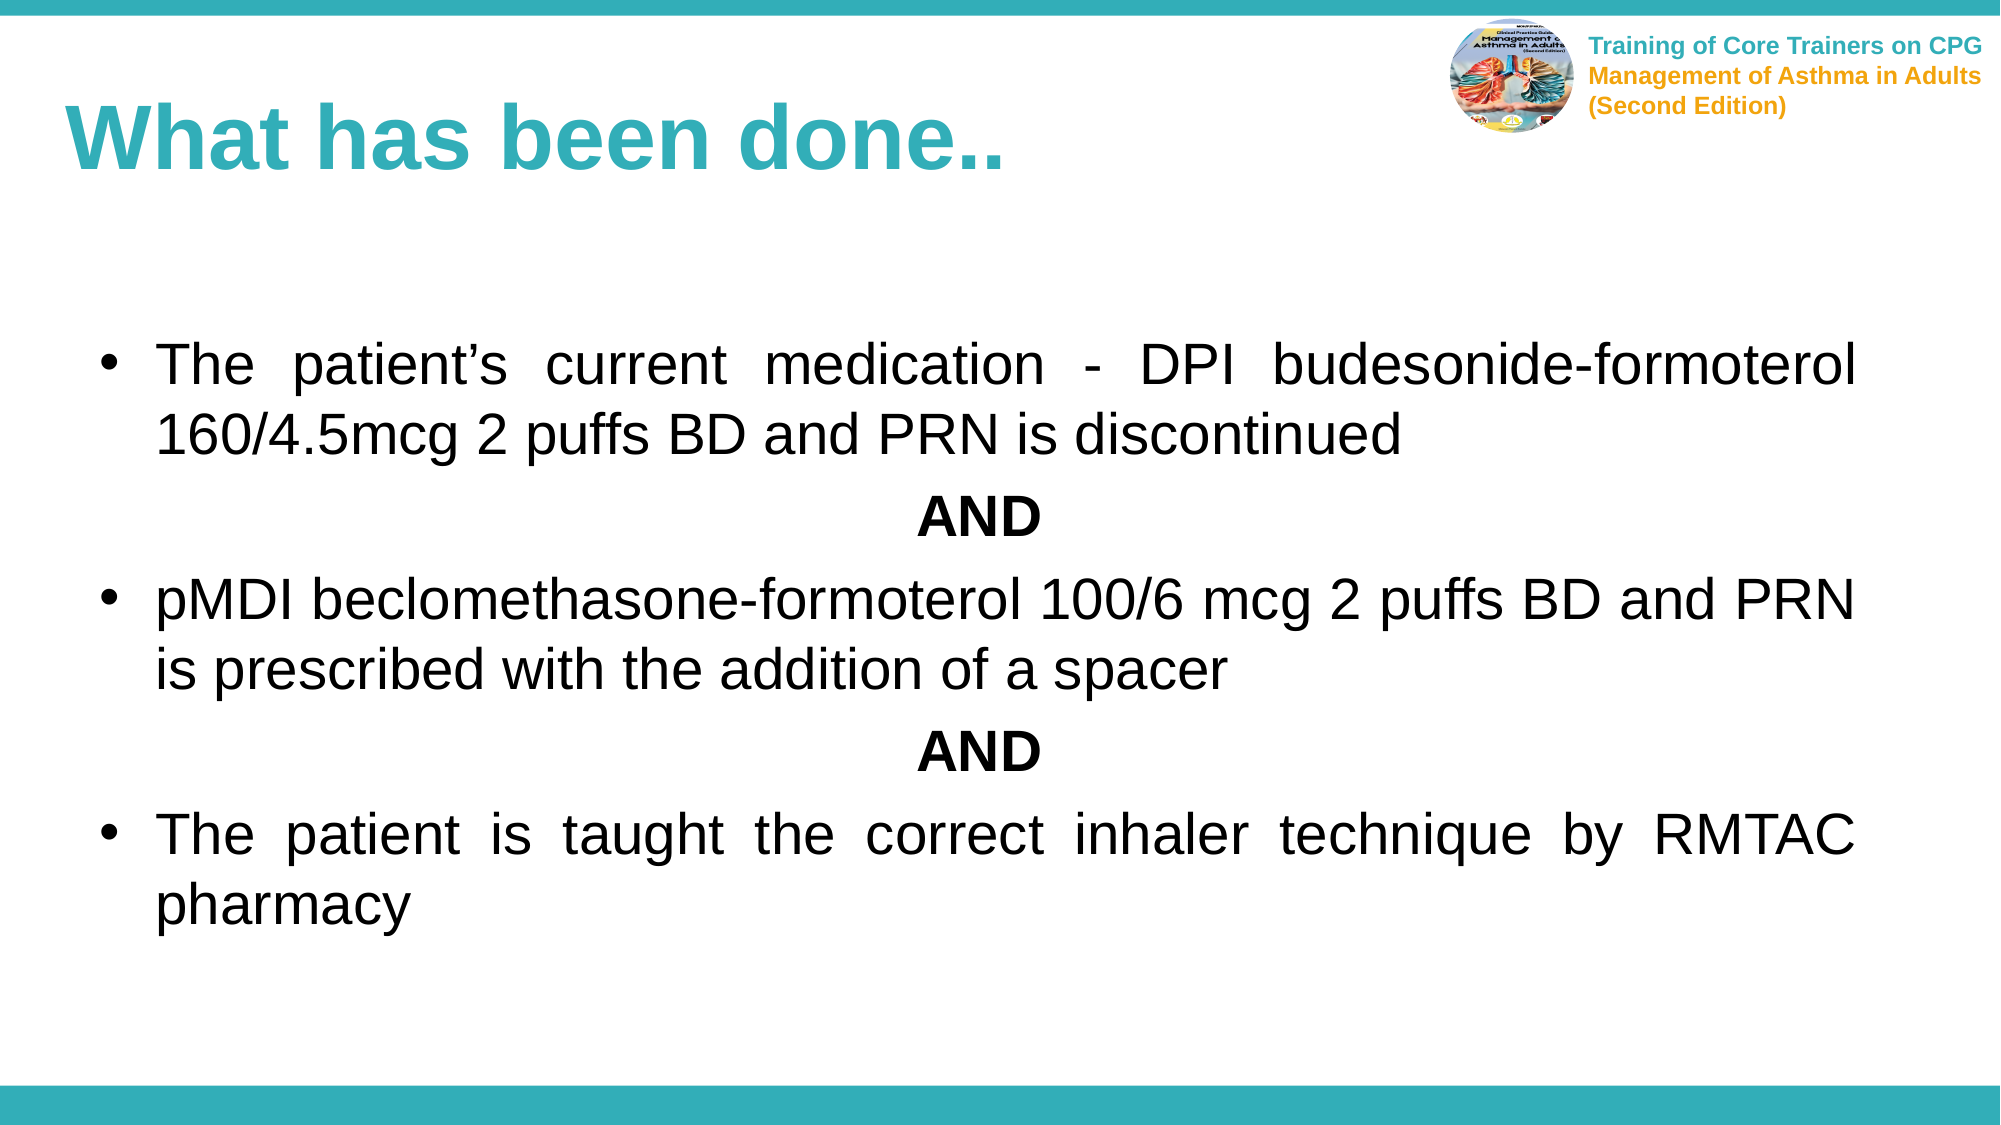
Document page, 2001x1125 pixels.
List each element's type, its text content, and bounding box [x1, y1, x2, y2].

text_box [1449, 18, 2000, 133]
text_box The patient’s current medication - DPI budesonide-formoterol 160/4.5mcg 2 puffs BD and PRN is discontinued AND pMDI beclomethasone-formoterol 100/6 mcg 2 puffs BD and PRN is prescribed with the addition of a spacer AND The patient is taught the correct inhaler technique by RMTAC pharmacy [84, 318, 1874, 944]
text_box What has been done.. [0, 69, 2000, 196]
